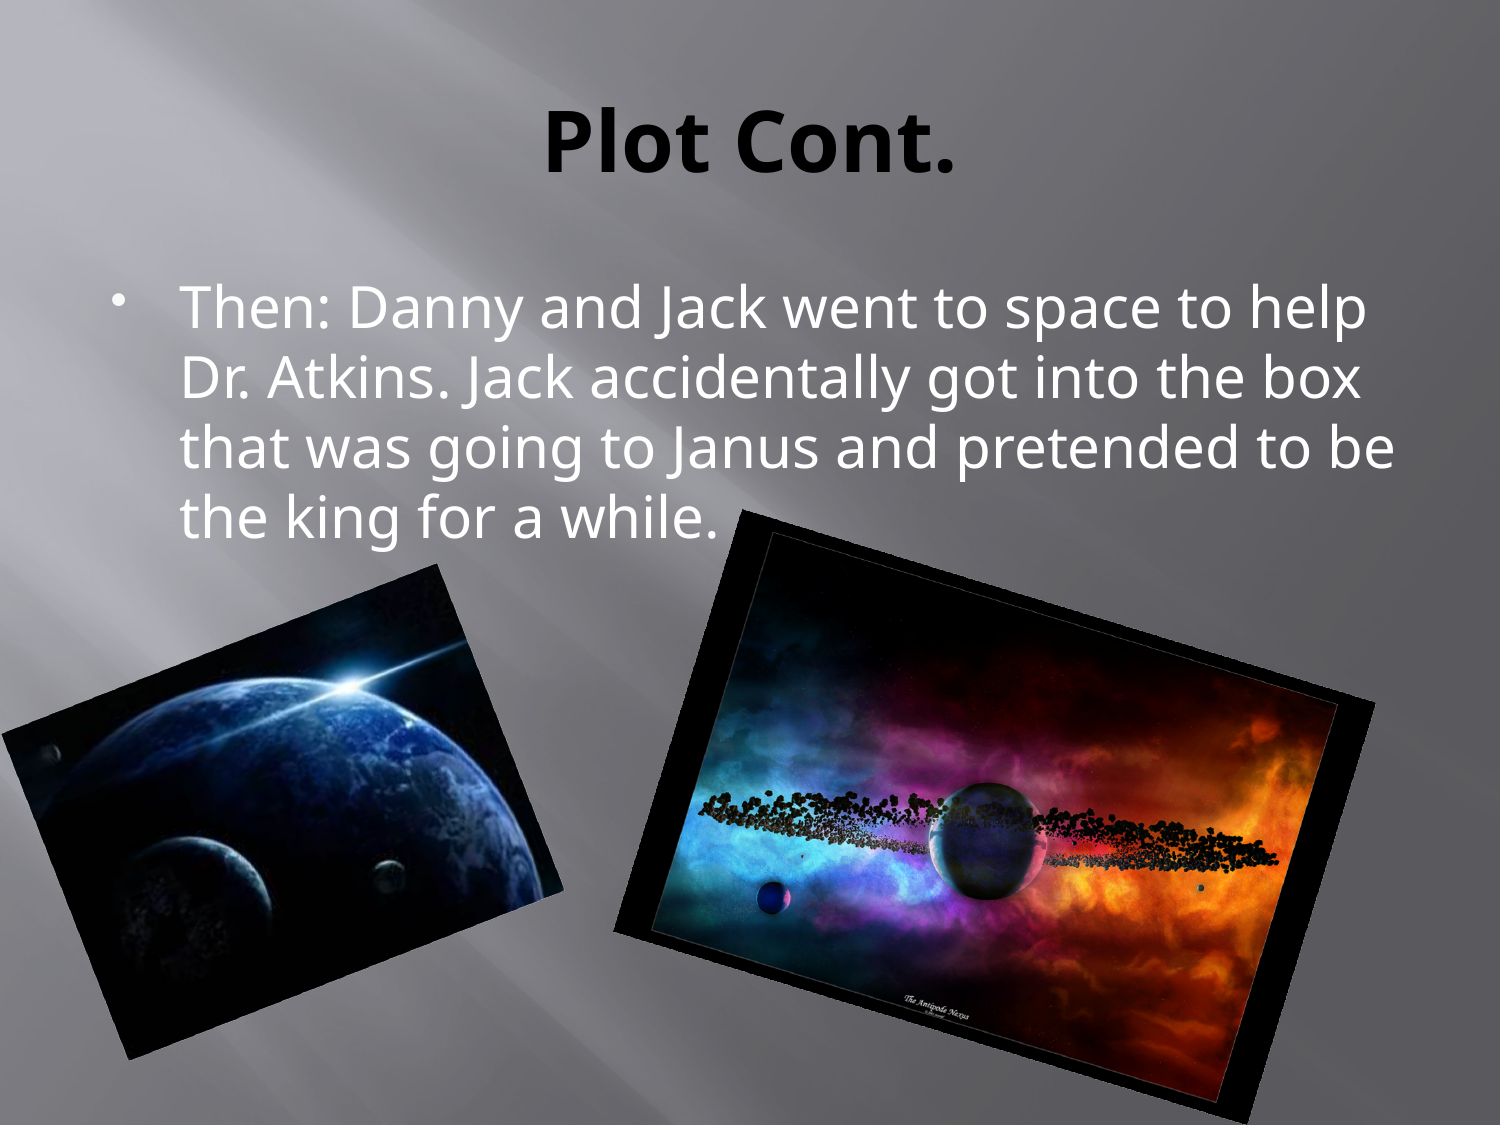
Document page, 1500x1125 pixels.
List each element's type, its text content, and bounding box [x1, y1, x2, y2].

picture [614, 509, 1375, 1124]
title Plot Cont. [75, 45, 1425, 233]
list Then: Danny and Jack went to space to help Dr. Atkins. Jack accidentally got into the box that was going to Janus and pretended to be the king for a while. [75, 262, 1425, 1035]
picture [2, 564, 564, 1060]
